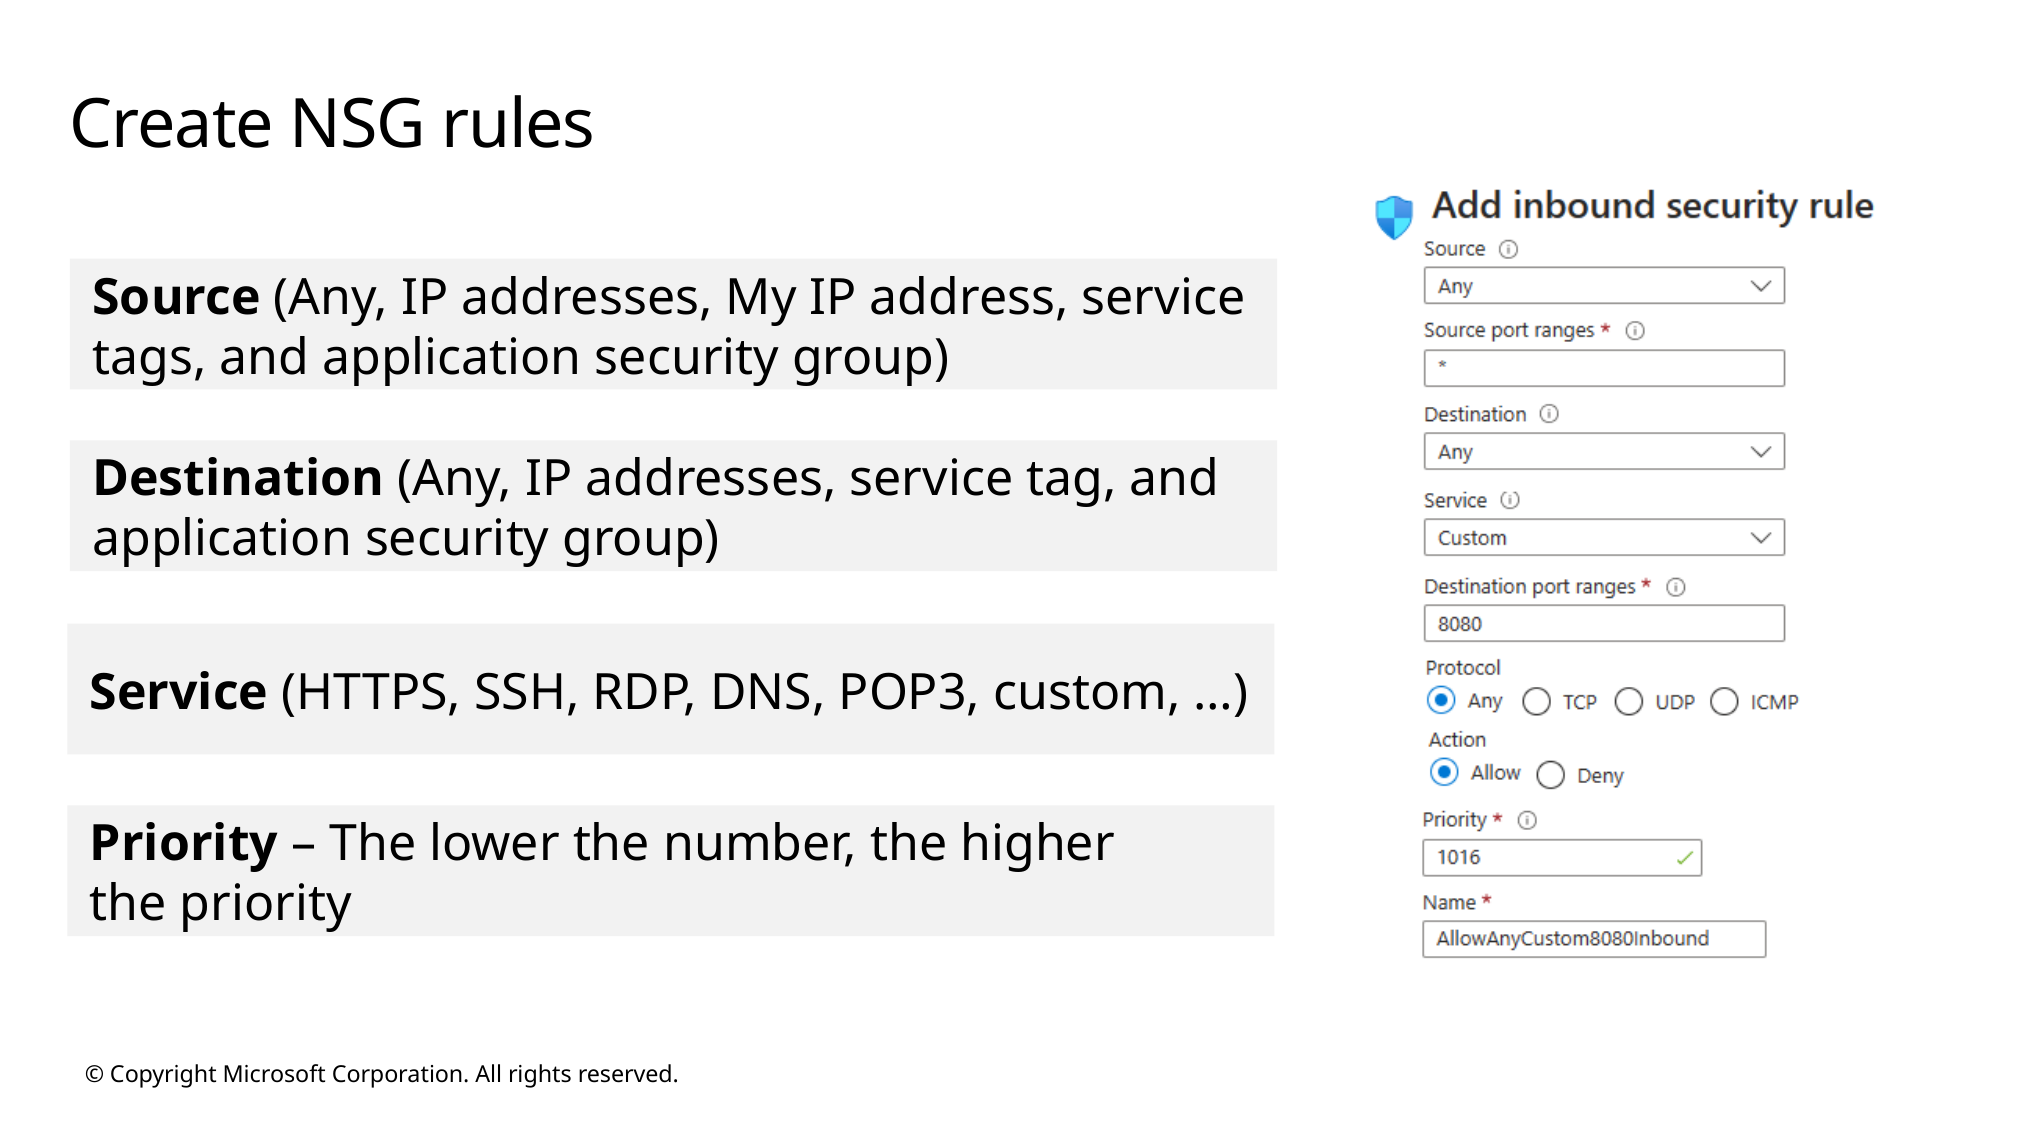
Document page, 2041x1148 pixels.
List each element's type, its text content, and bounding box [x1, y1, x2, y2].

text_box Service (HTTPS, SSH, RDP, DNS, POP3, custom, …) [67, 623, 1275, 755]
text_box Source (Any, IP addresses, My IP address, service tags, and application security group) [69, 258, 1278, 390]
picture [1356, 187, 1892, 966]
text_box Priority – The lower the number, the higher the priority [67, 805, 1275, 937]
text_box Destination (Any, IP addresses, service tag, and application security group) [69, 440, 1278, 572]
title Create NSG rules [70, 73, 1968, 188]
